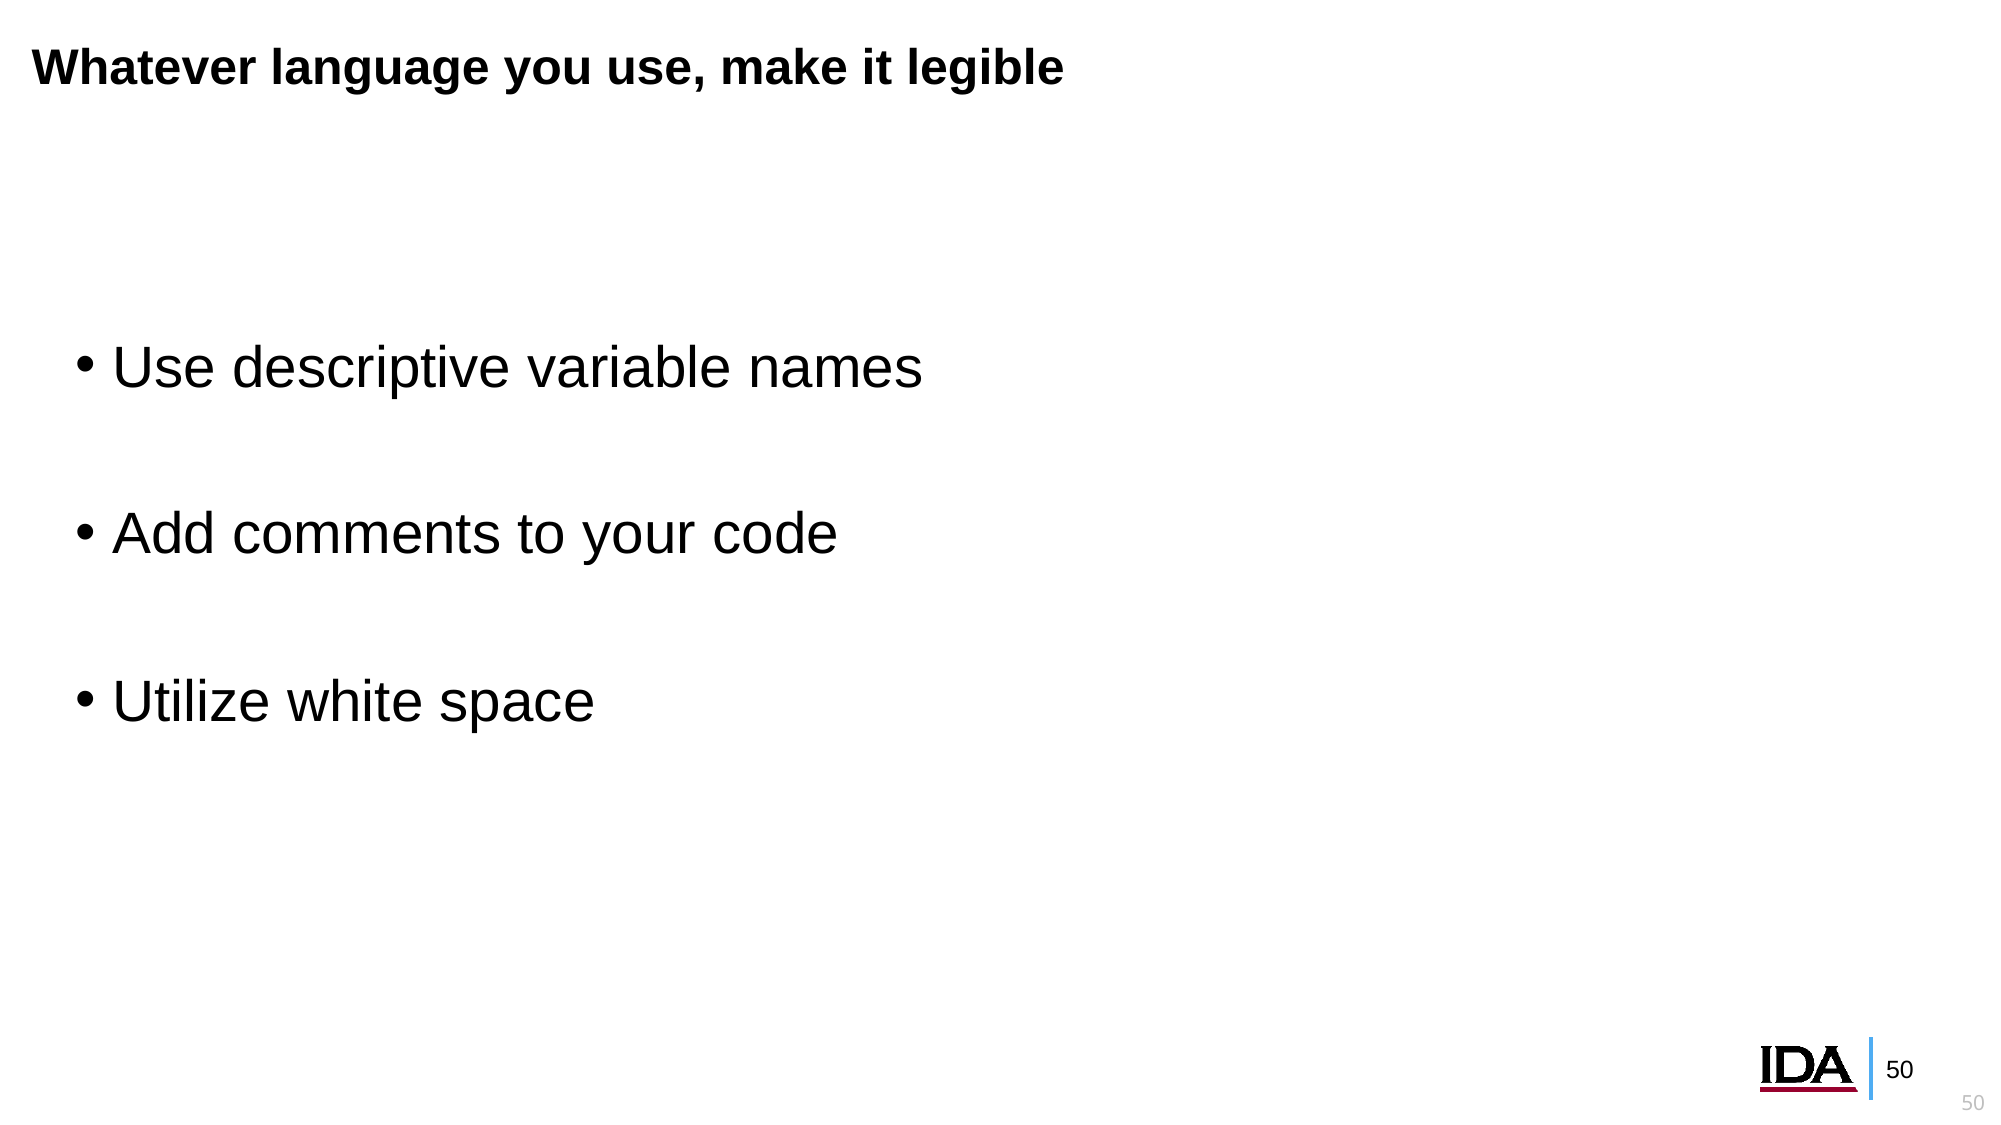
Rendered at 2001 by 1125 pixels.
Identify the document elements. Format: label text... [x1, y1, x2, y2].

list Use descriptive variable names Add comments to your code Utilize white space [74, 224, 1697, 838]
title Whatever language you use, make it legible [16, 26, 1984, 113]
picture [1760, 1046, 1858, 1092]
slide_number 49 [1866, 1065, 2000, 1125]
